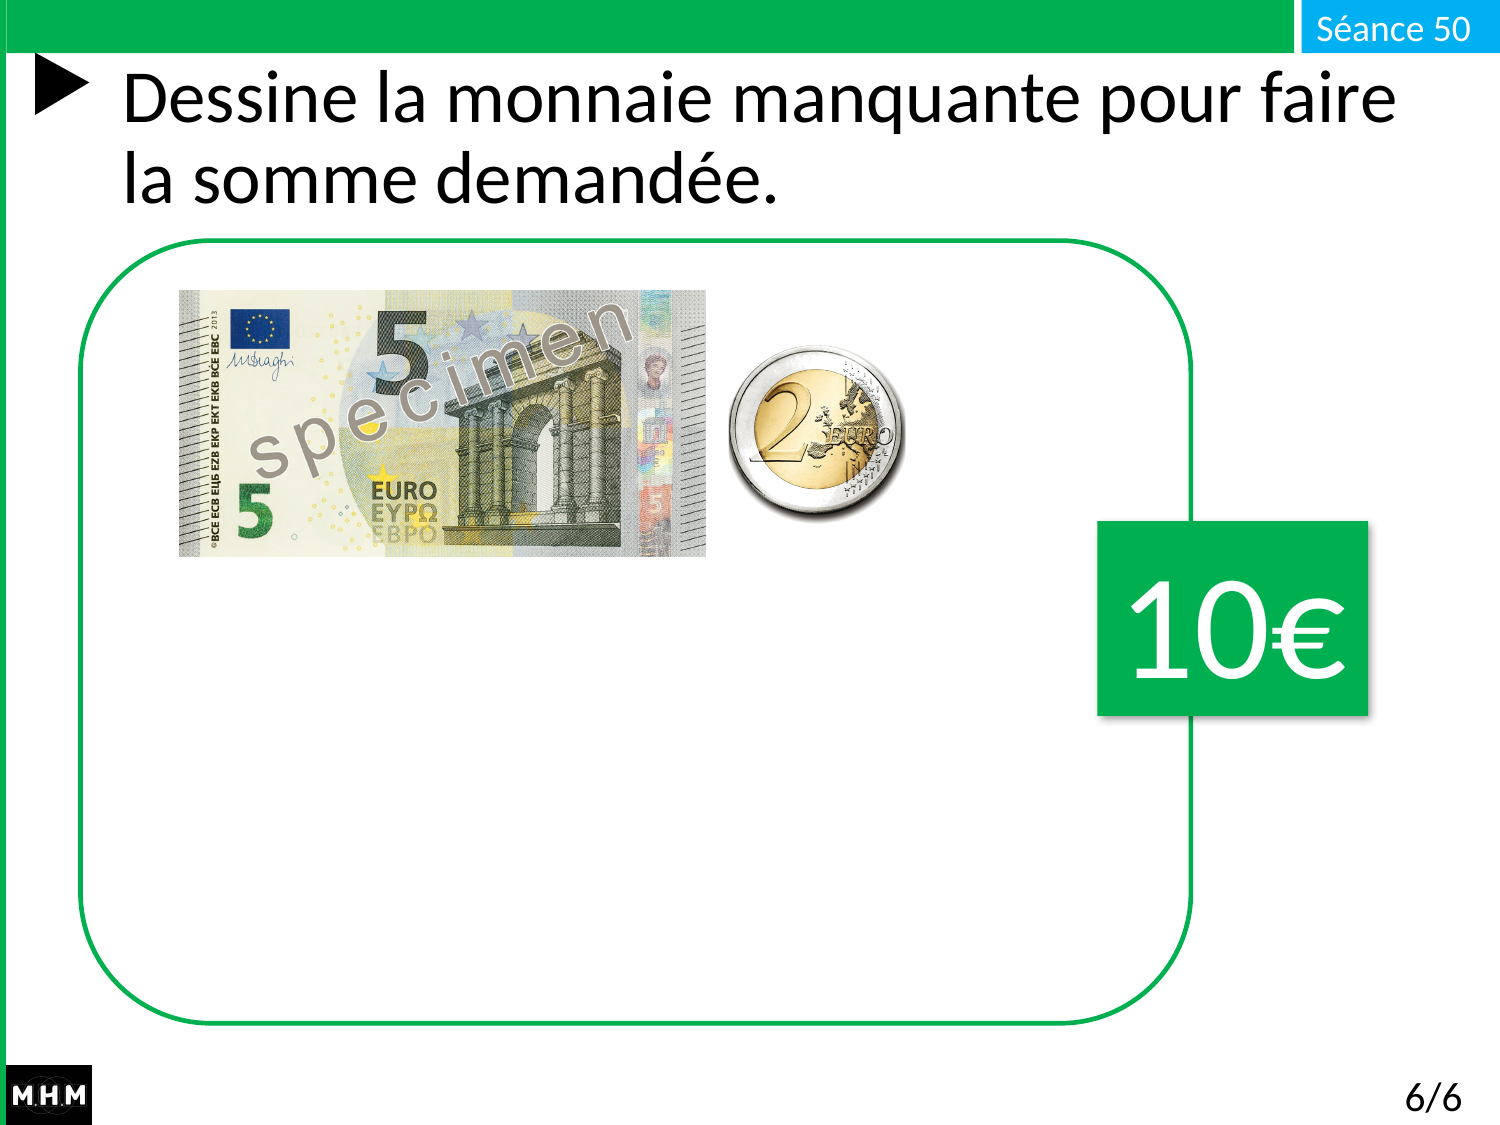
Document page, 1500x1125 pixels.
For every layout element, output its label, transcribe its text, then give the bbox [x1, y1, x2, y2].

title Dessine la monnaie manquante pour faire la somme demandée. [13, 58, 1453, 219]
text_box 10€ [1097, 521, 1369, 716]
text_box 6/6 [1389, 1068, 1500, 1125]
picture [179, 290, 706, 557]
picture [728, 341, 906, 530]
picture [6, 1065, 92, 1125]
text_box [79, 239, 1192, 1025]
